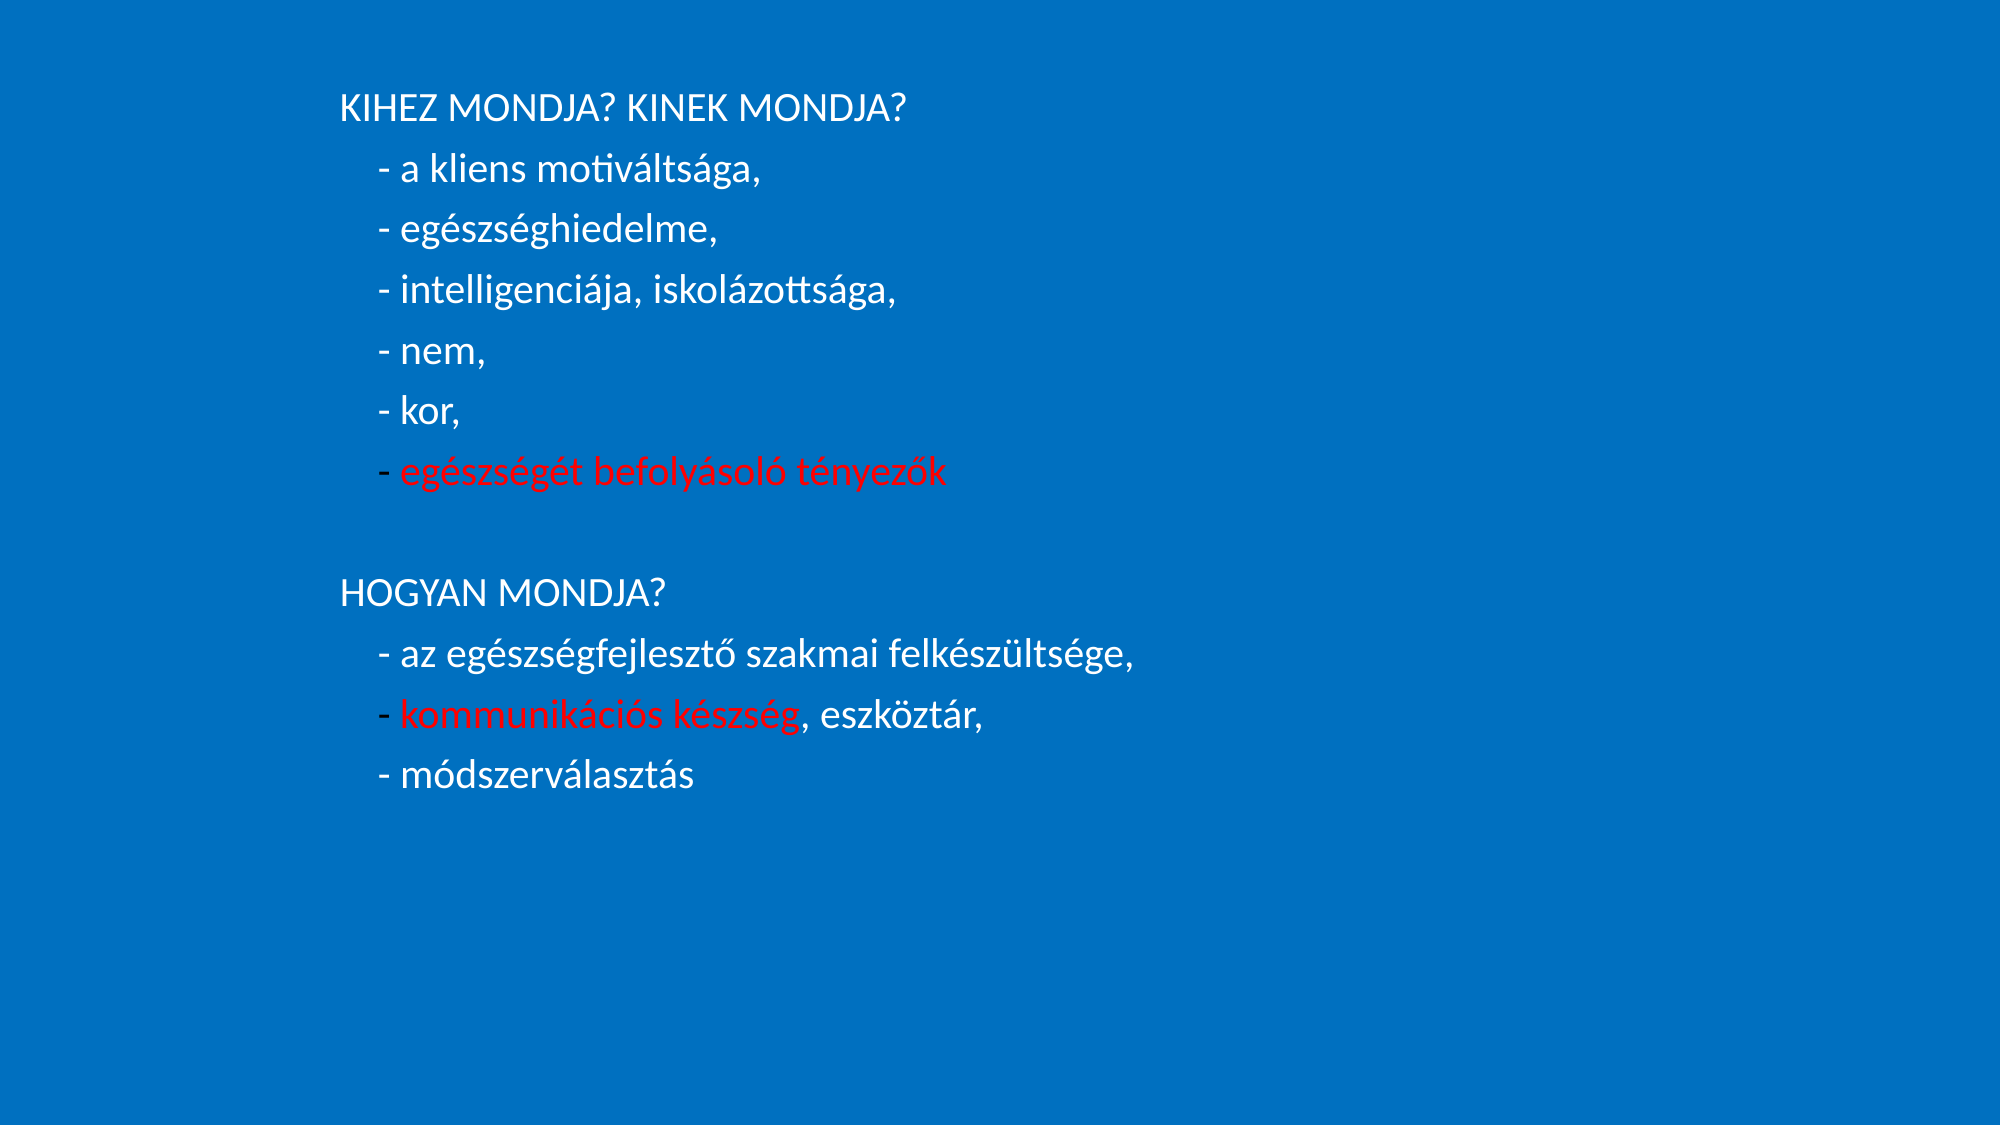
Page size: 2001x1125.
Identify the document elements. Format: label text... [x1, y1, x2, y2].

list KIHEZ MONDJA? KINEK MONDJA? - a kliens motiváltsága, - egészséghiedelme, - intelligenciája, iskolázottsága, - nem, - kor, - egészségét befolyásoló tényezők HOGYAN MONDJA? - az egészségfejlesztő szakmai felkészültsége, - kommunikációs készség, eszköztár, - módszerválasztás [324, 78, 1675, 1000]
